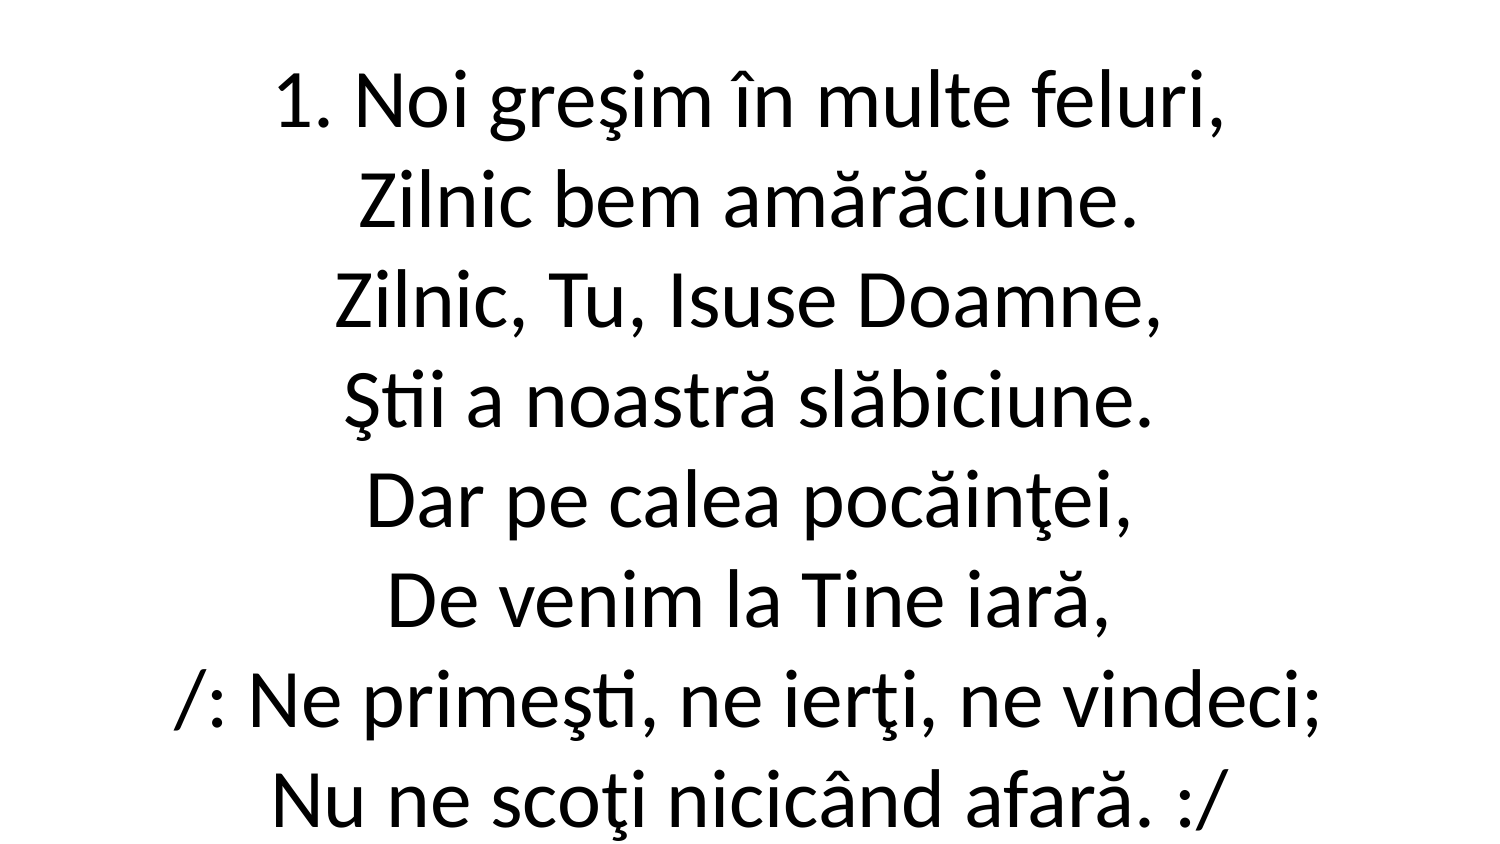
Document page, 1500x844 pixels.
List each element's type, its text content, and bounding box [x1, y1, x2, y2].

text_box 1. Noi greşim în multe feluri, Zilnic bem amărăciune. Zilnic, Tu, Isuse Doamne, Ştii a noastră slăbiciune. Dar pe calea pocăinţei, De venim la Tine iară, /: Ne primeşti, ne ierţi, ne vindeci; Nu ne scoţi nicicând afară. :/ [159, 0, 1341, 844]
